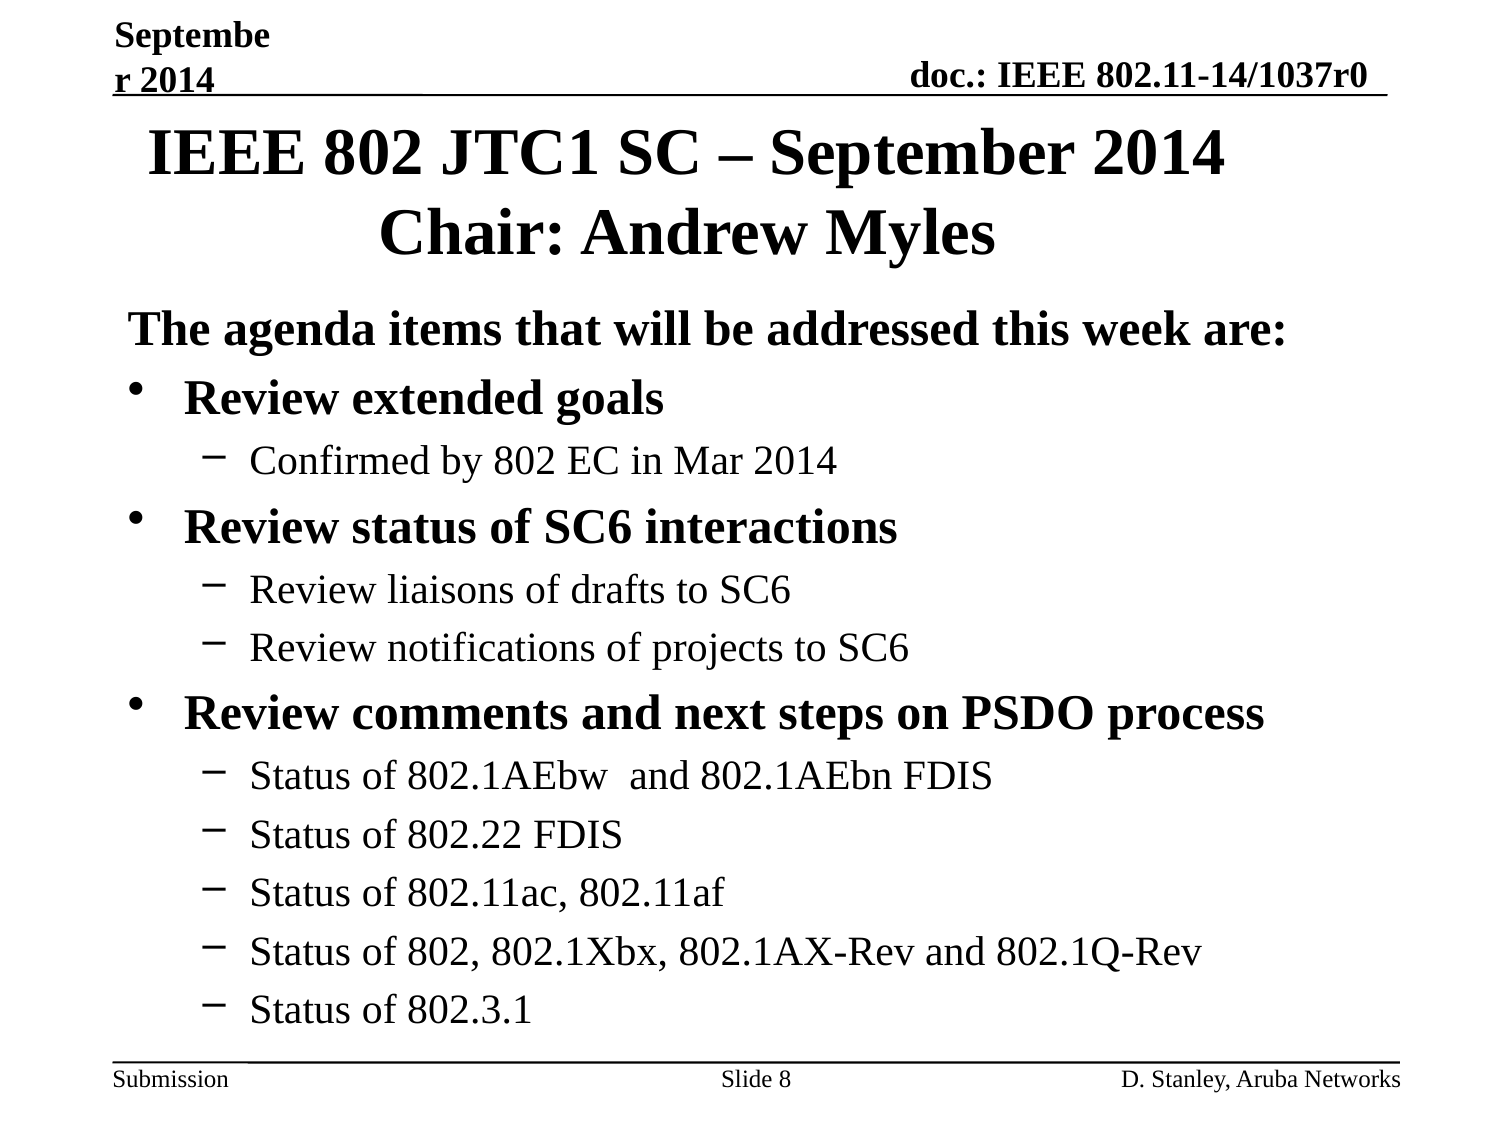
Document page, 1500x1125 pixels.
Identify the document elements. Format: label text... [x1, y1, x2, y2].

slide_number Slide 8 [720, 1062, 792, 1093]
list The agenda items that will be addressed this week are: Review extended goals Confirmed by 802 EC in Mar 2014 Review status of SC6 interactions Review liaisons of drafts to SC6 Review notifications of projects to SC6 Review comments and next steps on PSDO process Status of 802.1AEbw and 802.1AEbn FDIS Status of 802.22 FDIS Status of 802.11ac, 802.11af Status of 802, 802.1Xbx, 802.1AX-Rev and 802.1Q-Rev Status of 802.3.1 [112, 287, 1500, 1000]
footer D. Stanley, Aruba Networks [1034, 1062, 1402, 1093]
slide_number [114, 54, 274, 99]
title IEEE 802 JTC1 SC – September 2014 Chair: Andrew Myles [50, 99, 1325, 275]
